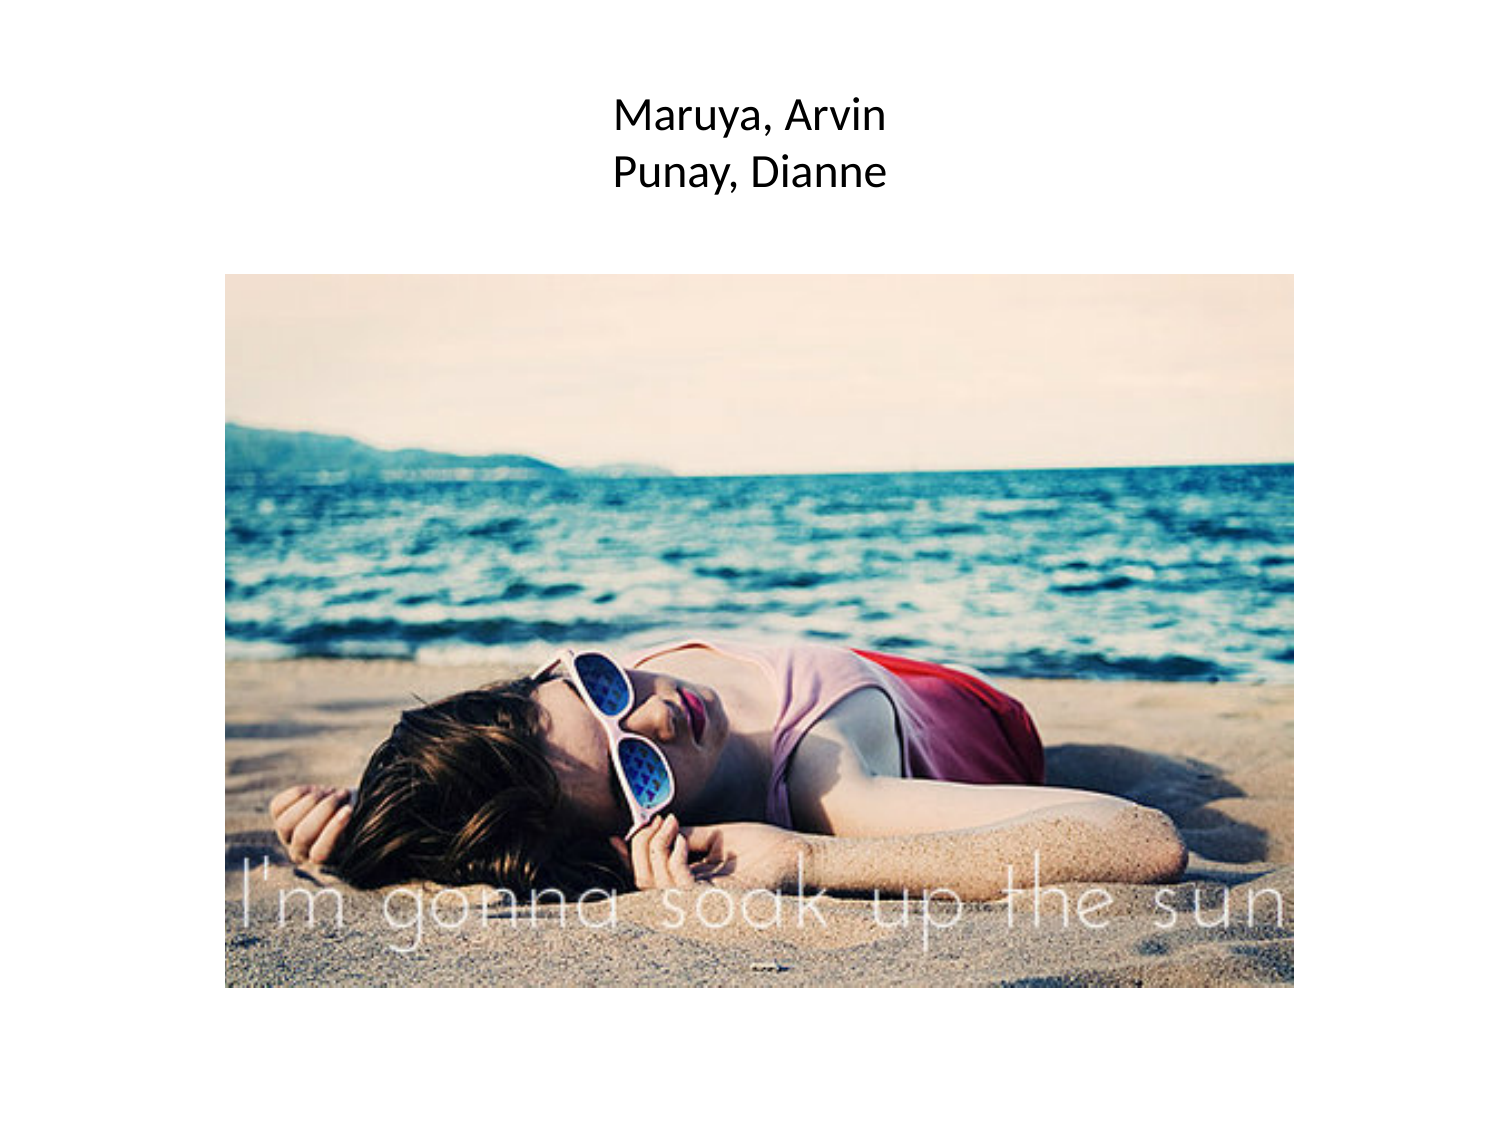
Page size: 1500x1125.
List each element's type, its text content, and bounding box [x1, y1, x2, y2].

title Maruya, Arvin Punay, Dianne [75, 75, 1425, 263]
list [224, 274, 1294, 988]
